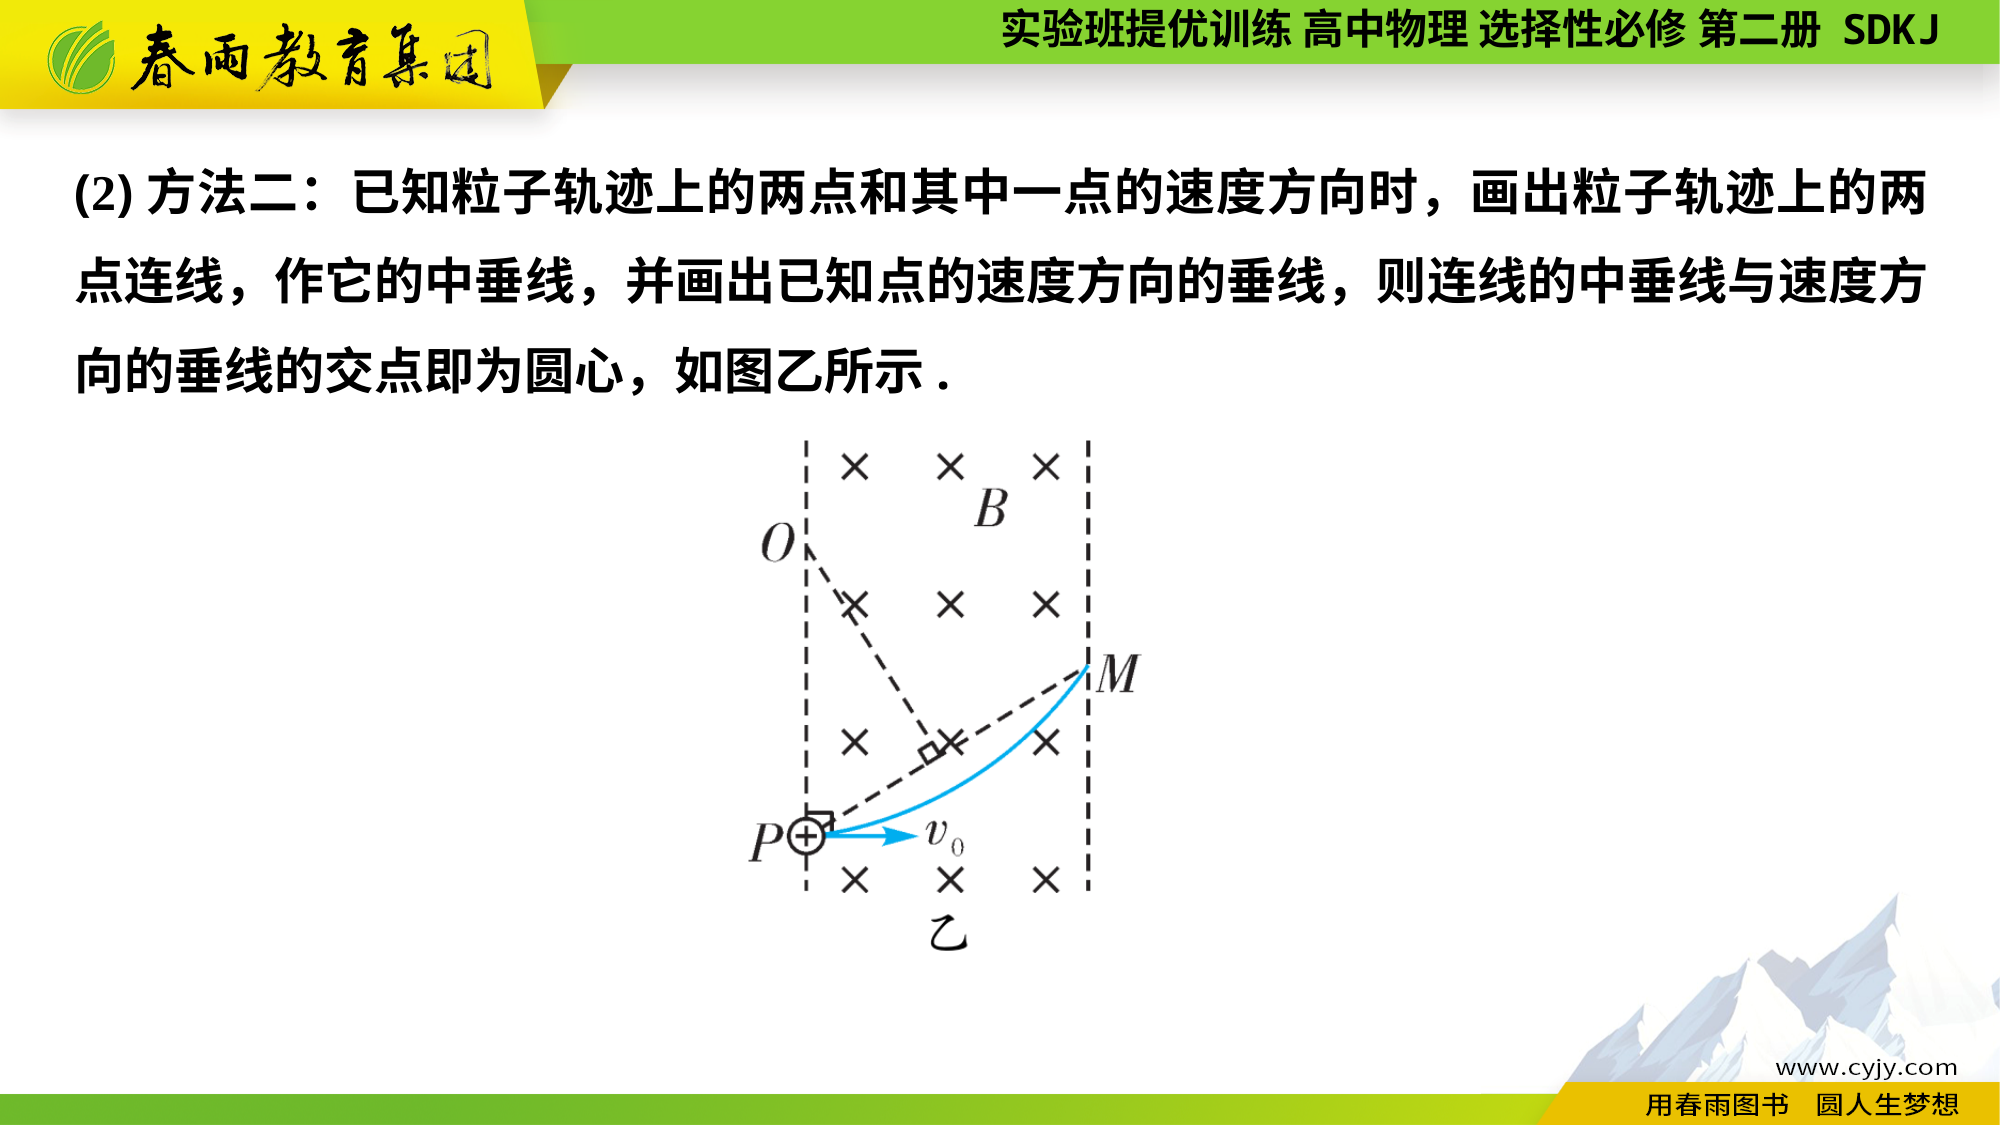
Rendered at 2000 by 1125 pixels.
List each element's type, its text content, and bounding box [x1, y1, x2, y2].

list (2)方法二：已知粒子轨迹上的两点和其中一点的速度方向时，画出粒子轨迹上的两点连线，作它的中垂线，并画出已知点的速度方向的垂线，则连线的中垂线与速度方向的垂线的交点即为圆心，如图乙所示. [59, 122, 1944, 399]
picture [0, 0, 2000, 1125]
